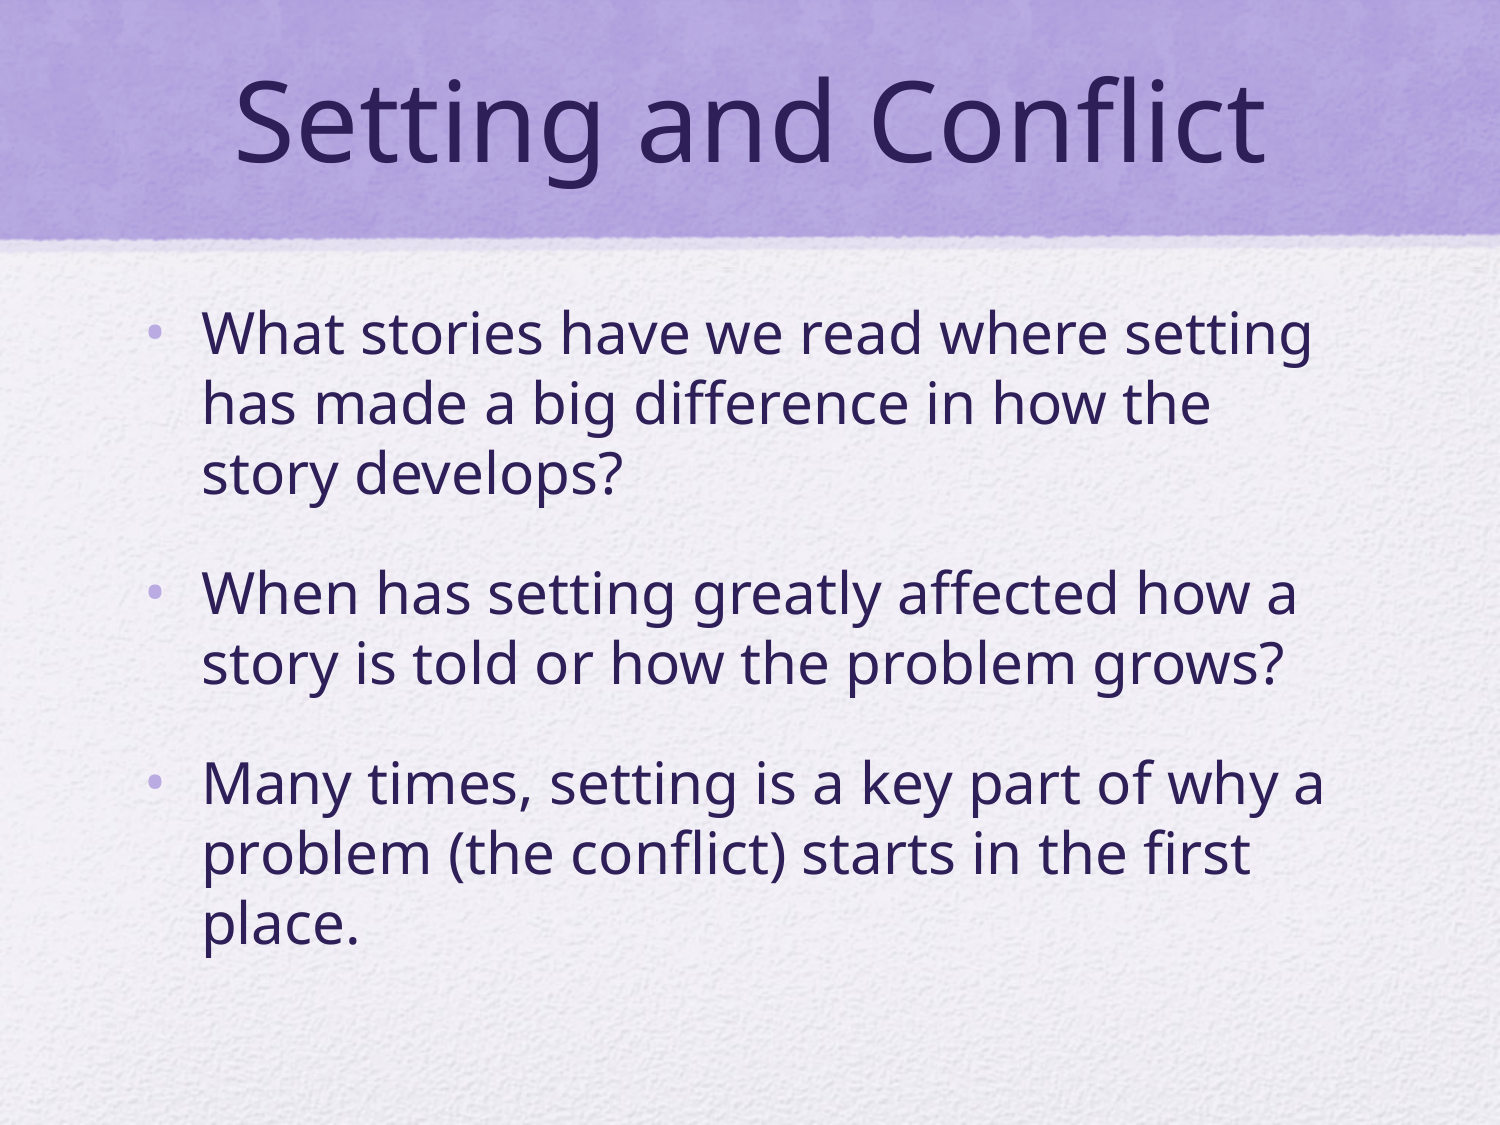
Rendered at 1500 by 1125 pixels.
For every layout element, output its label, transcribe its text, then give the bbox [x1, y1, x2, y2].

list What stories have we read where setting has made a big difference in how the story develops? When has setting greatly affected how a story is told or how the problem grows? Many times, setting is a key part of why a problem (the conflict) starts in the first place. [129, 288, 1372, 993]
picture [0, 225, 1500, 1125]
title Setting and Conflict [129, 6, 1372, 239]
